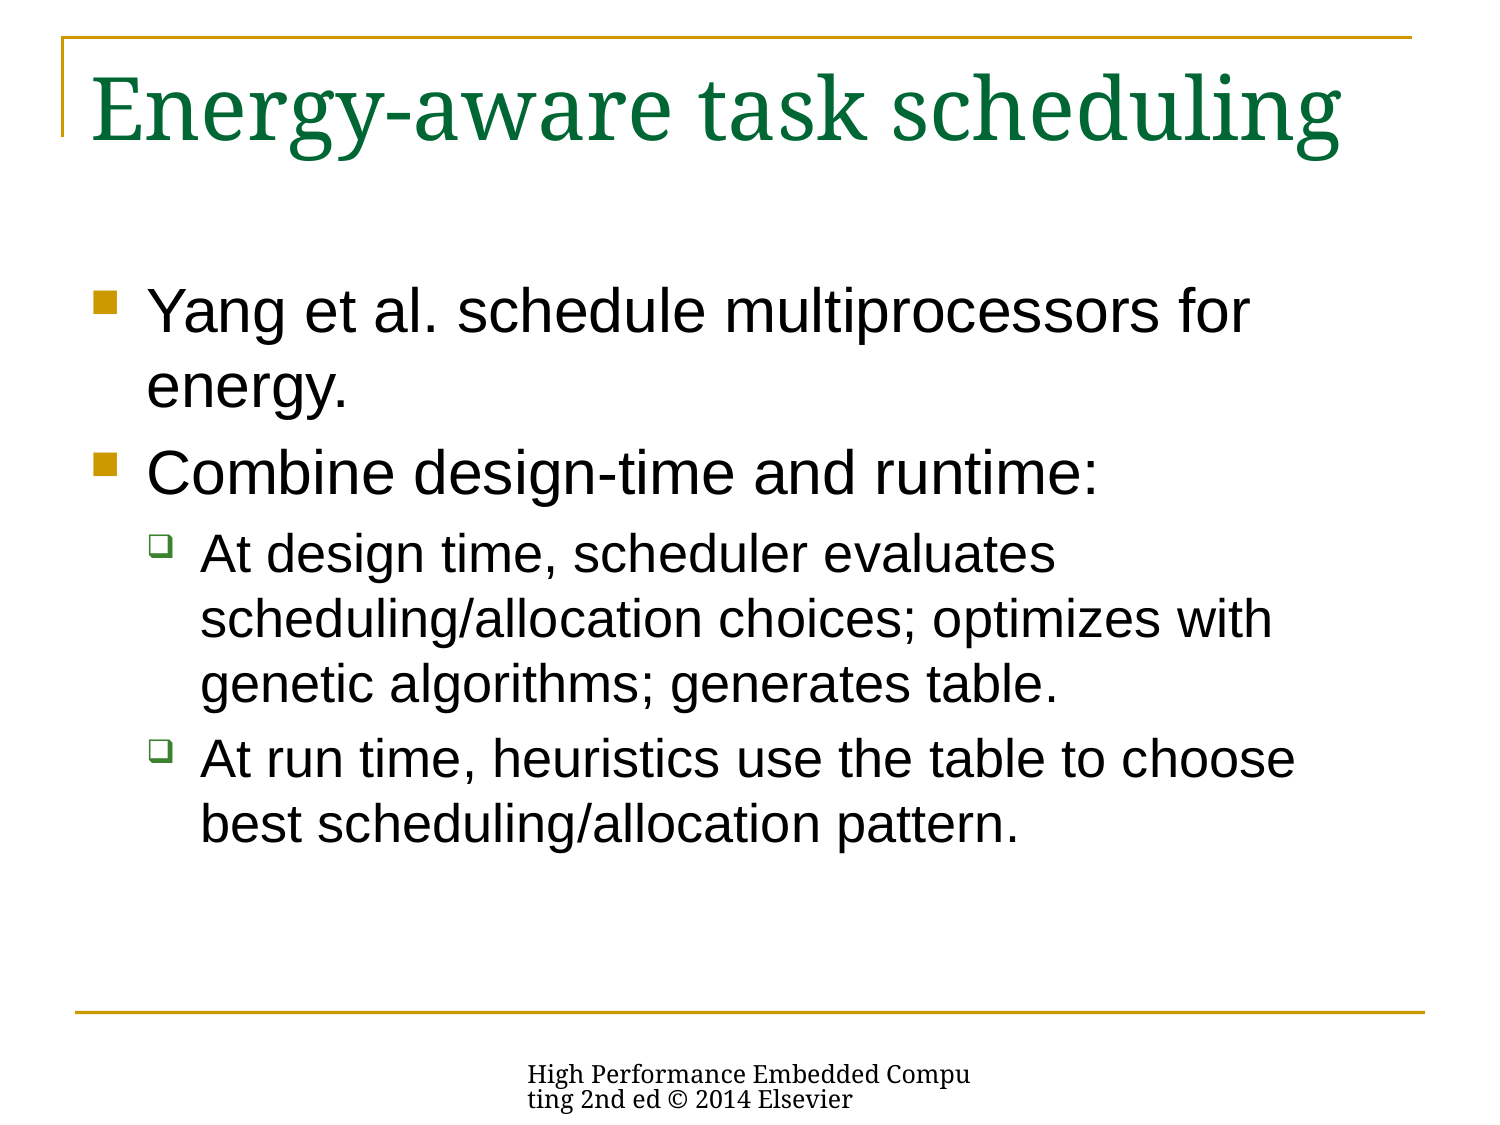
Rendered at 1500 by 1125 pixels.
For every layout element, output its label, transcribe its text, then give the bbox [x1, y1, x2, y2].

footer High Performance Embedded Computing 2nd ed © 2014 Elsevier [512, 1025, 988, 1100]
title Energy-aware task scheduling [75, 45, 1425, 233]
list Yang et al. schedule multiprocessors for energy. Combine design-time and runtime: At design time, scheduler evaluates scheduling/allocation choices; optimizes with genetic algorithms; generates table. At run time, heuristics use the table to choose best scheduling/allocation pattern. [75, 262, 1425, 1006]
